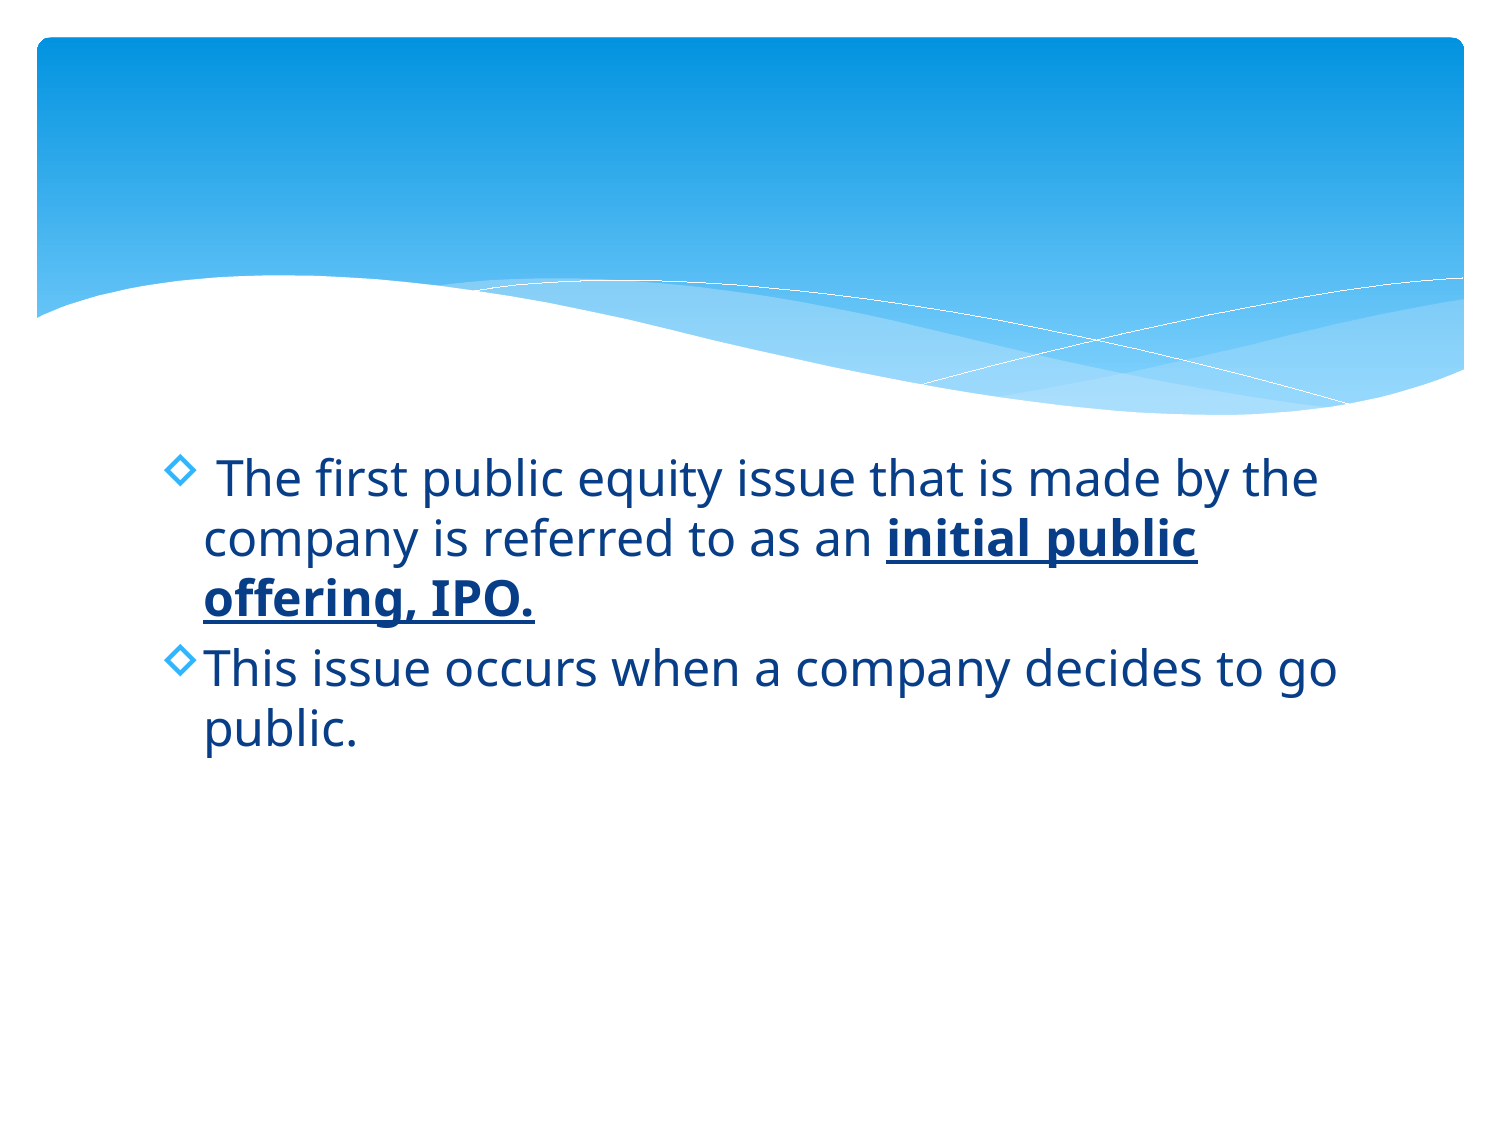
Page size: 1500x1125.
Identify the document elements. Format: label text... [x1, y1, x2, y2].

list The first public equity issue that is made by the company is referred to as an initial public offering, IPO. This issue occurs when a company decides to go public. [143, 438, 1359, 1005]
